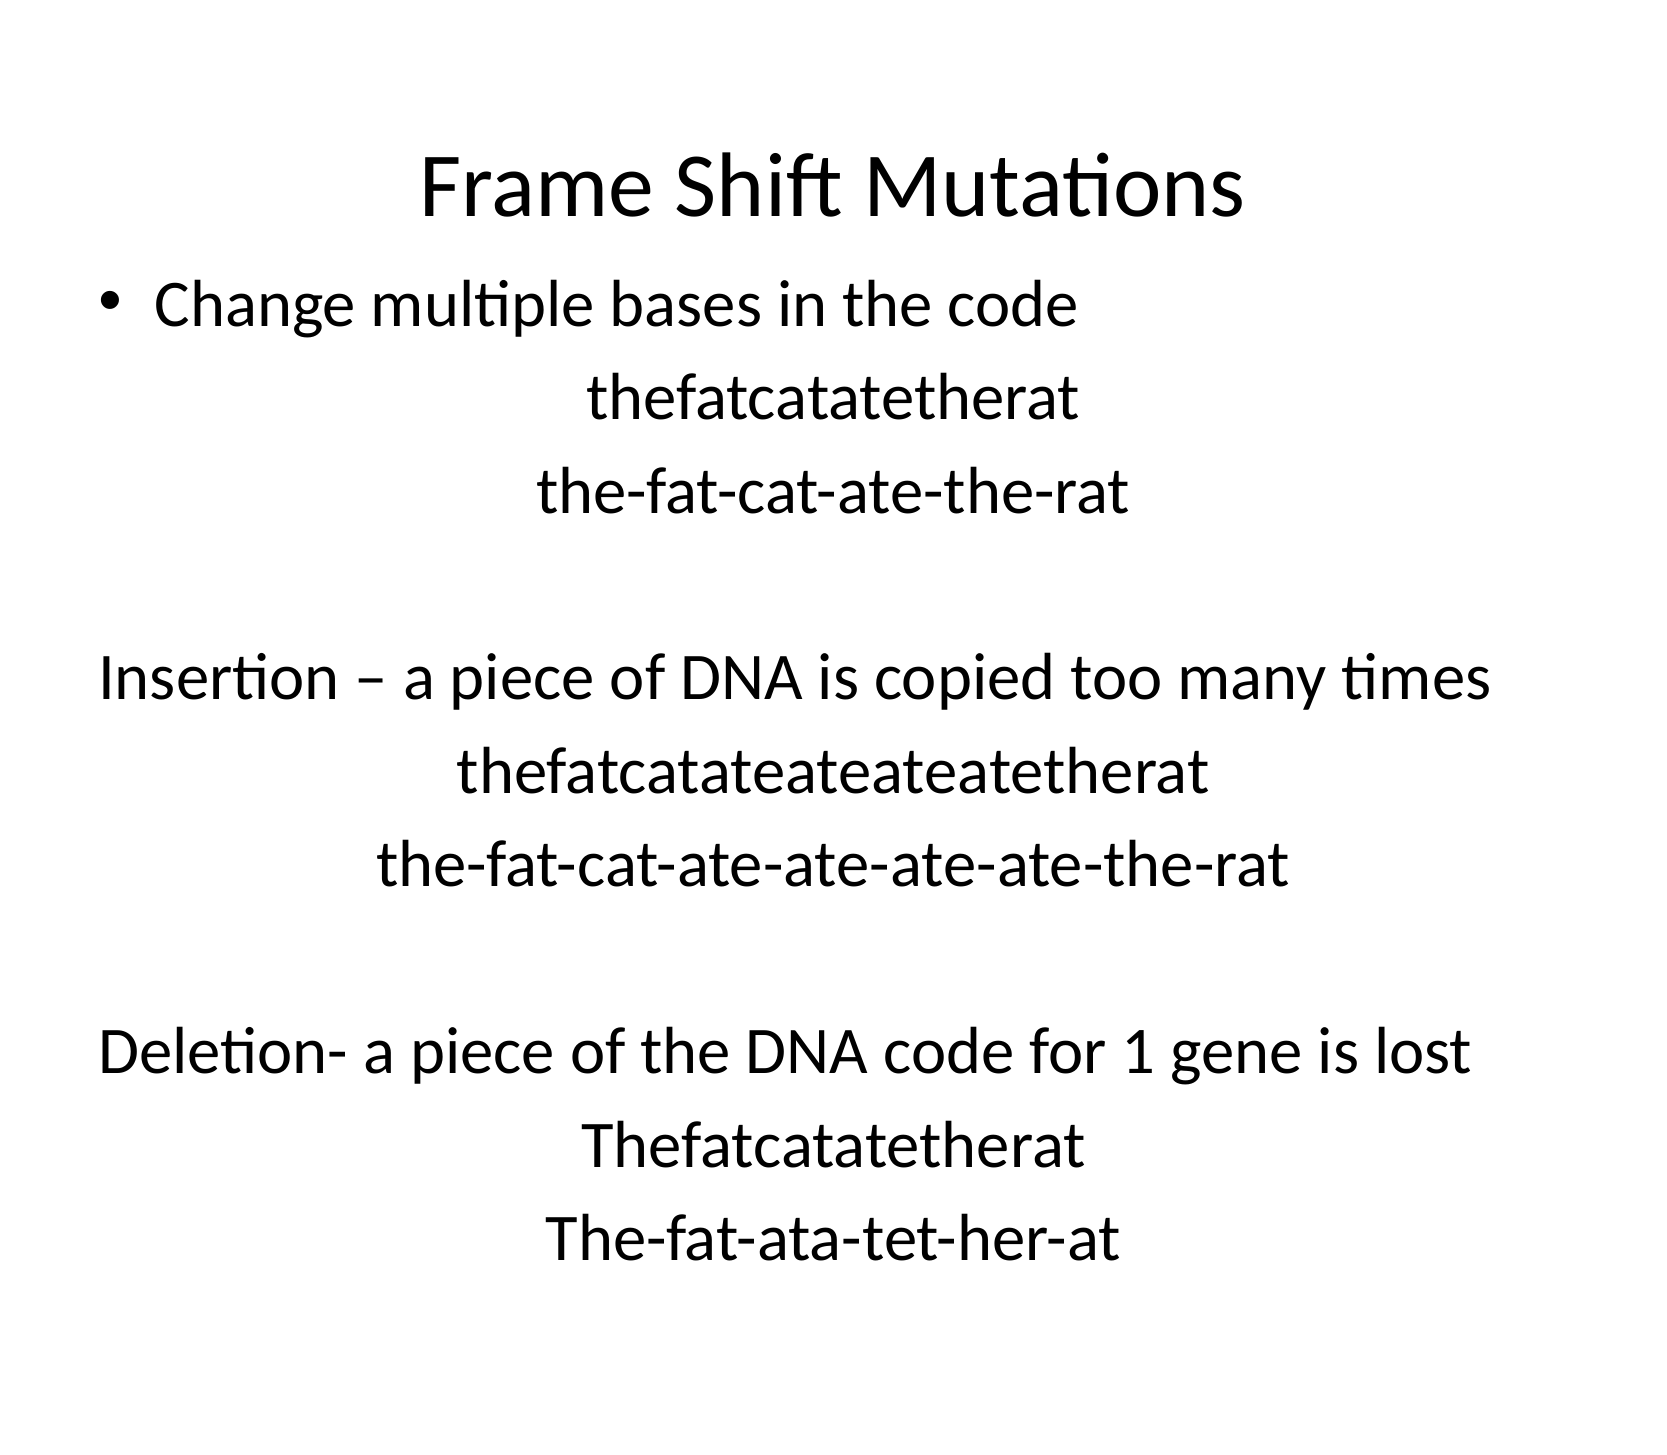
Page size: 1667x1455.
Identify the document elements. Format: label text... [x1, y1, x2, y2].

list Change multiple bases in the code thefatcatatetherat the-fat-cat-ate-the-rat Insertion – a piece of DNA is copied too many times thefatcatateateateatetherat the-fat-cat-ate-ate-ate-ate-the-rat Deletion- a piece of the DNA code for 1 gene is lost Thefatcatatetherat The-fat-ata-tet-her-at [83, 252, 1584, 1299]
title Frame Shift Mutations [83, 58, 1584, 252]
